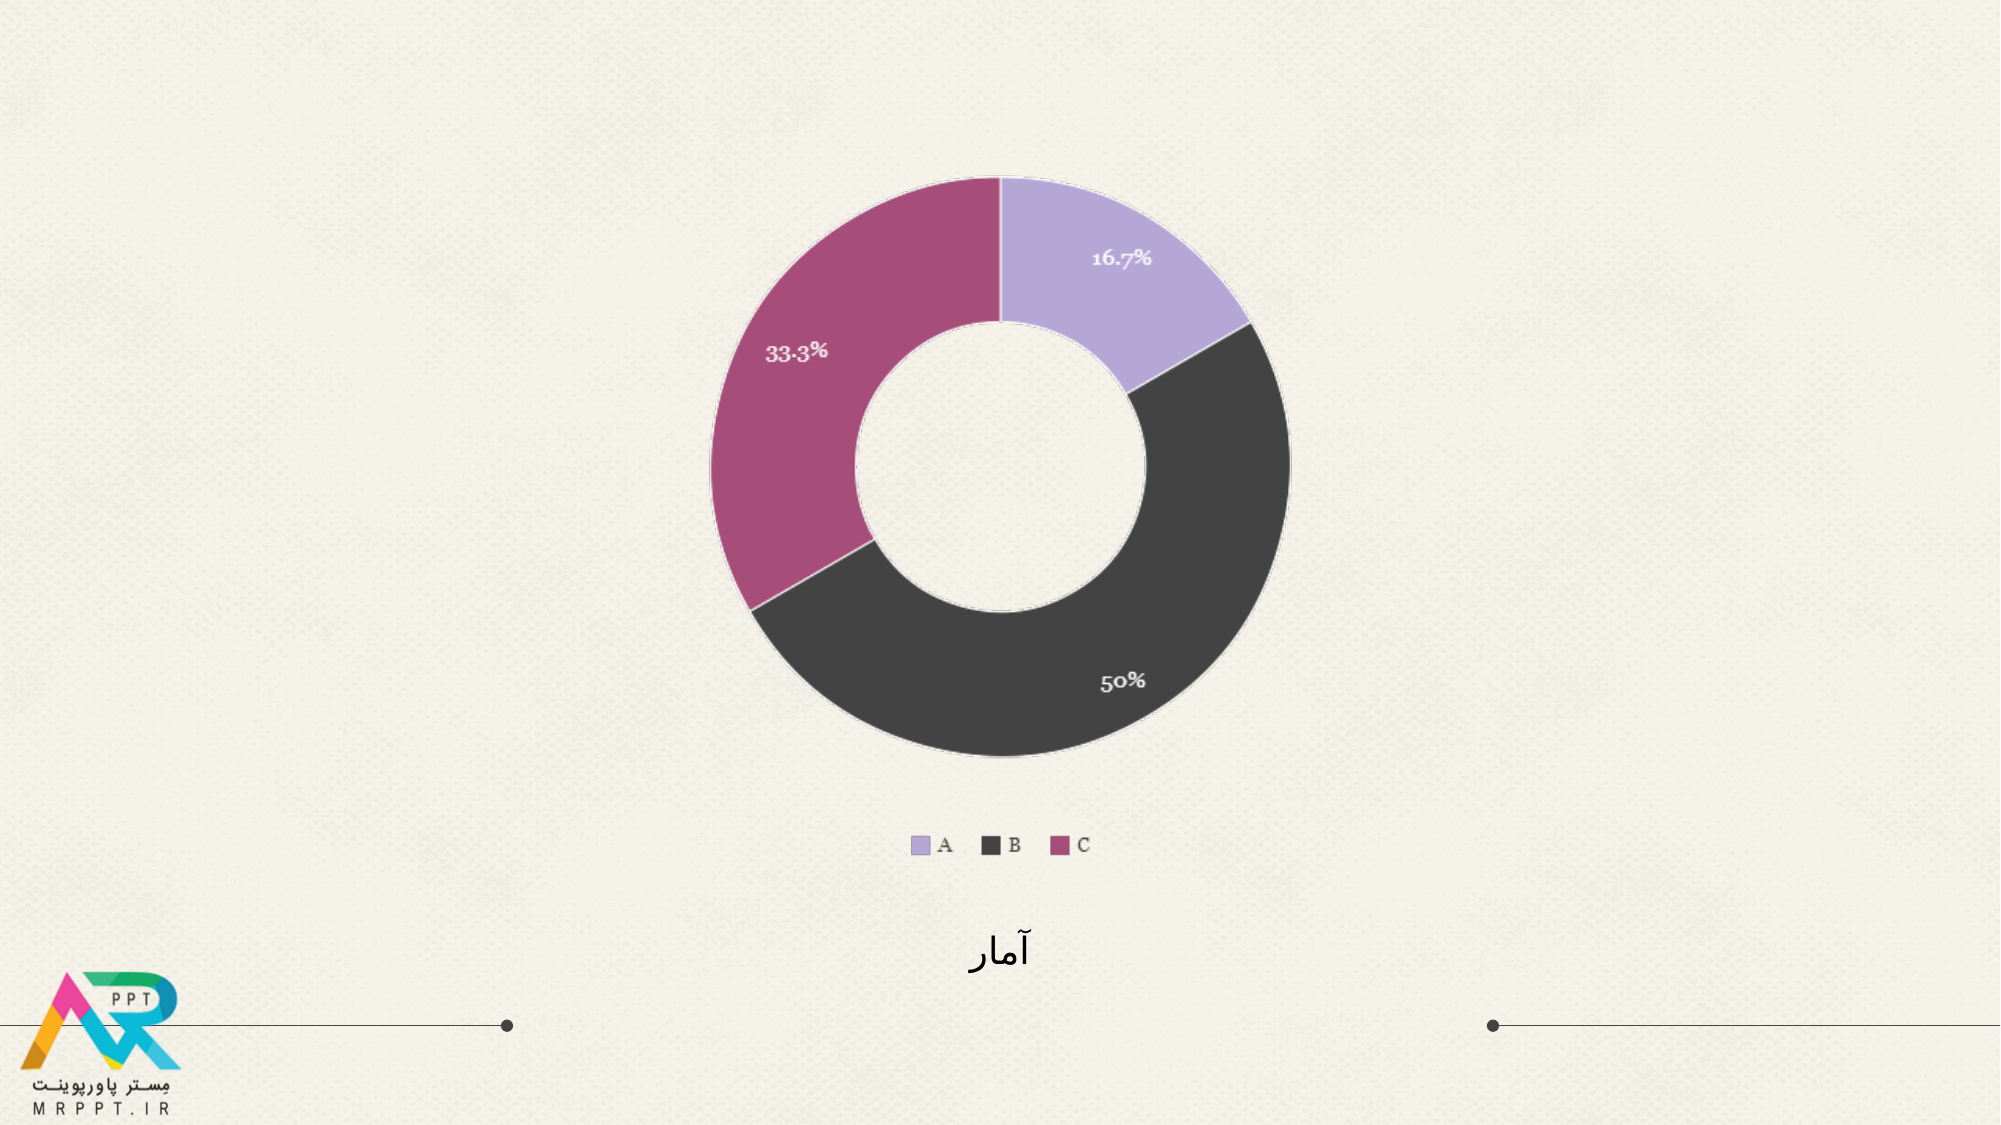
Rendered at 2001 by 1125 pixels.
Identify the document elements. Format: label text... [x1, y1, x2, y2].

list آمار [395, 901, 1605, 987]
picture [0, 0, 2001, 1125]
